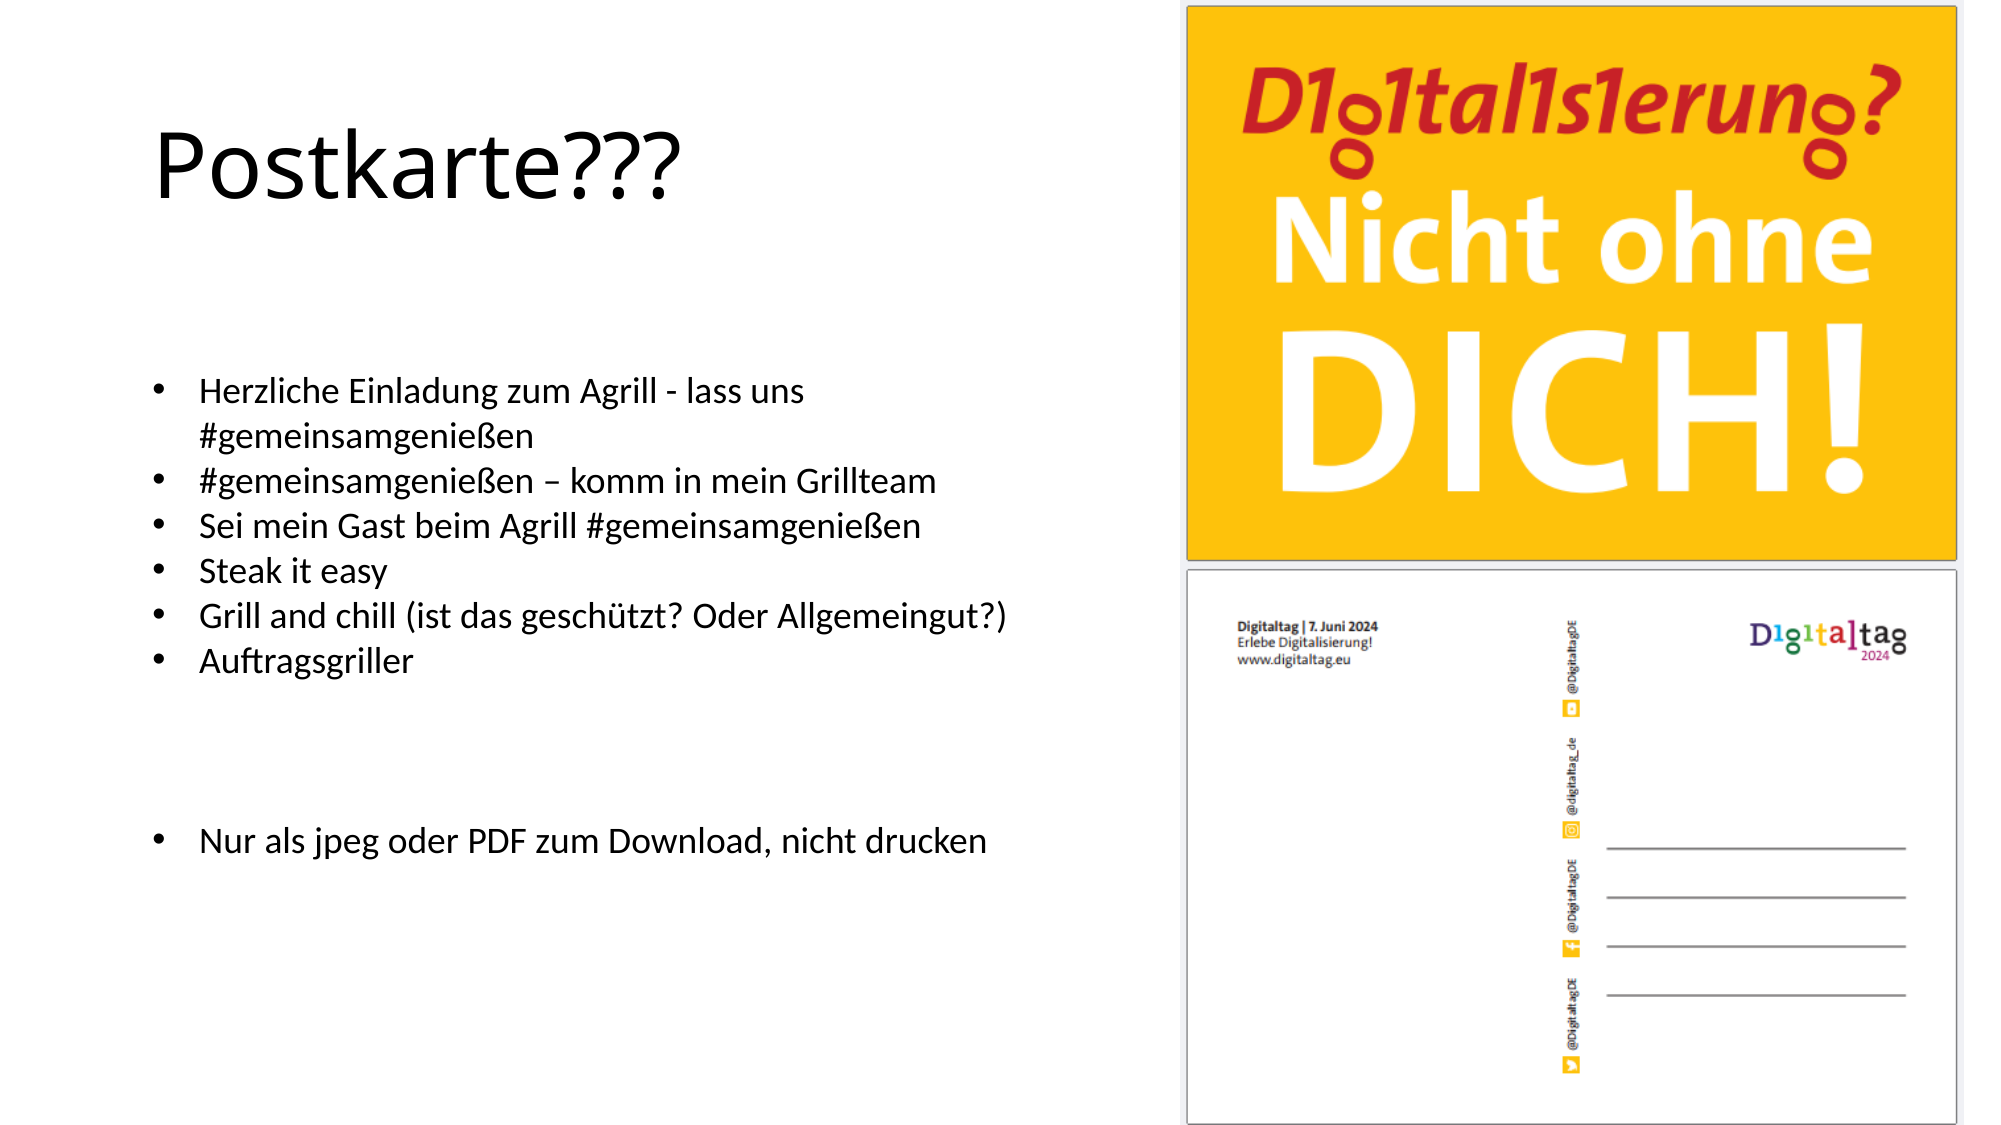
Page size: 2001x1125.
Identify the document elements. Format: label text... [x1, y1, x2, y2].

picture [1179, 0, 1965, 1125]
text_box Herzliche Einladung zum Agrill - lass uns #gemeinsamgenießen #gemeinsamgenießen – komm in mein Grillteam Sei mein Gast beim Agrill #gemeinsamgenießen Steak it easy Grill and chill (ist das geschützt? Oder Allgemeingut?) Auftragsgriller Nur als jpeg oder PDF zum Download, nicht drucken [137, 358, 1138, 959]
title Postkarte??? [137, 59, 1179, 278]
